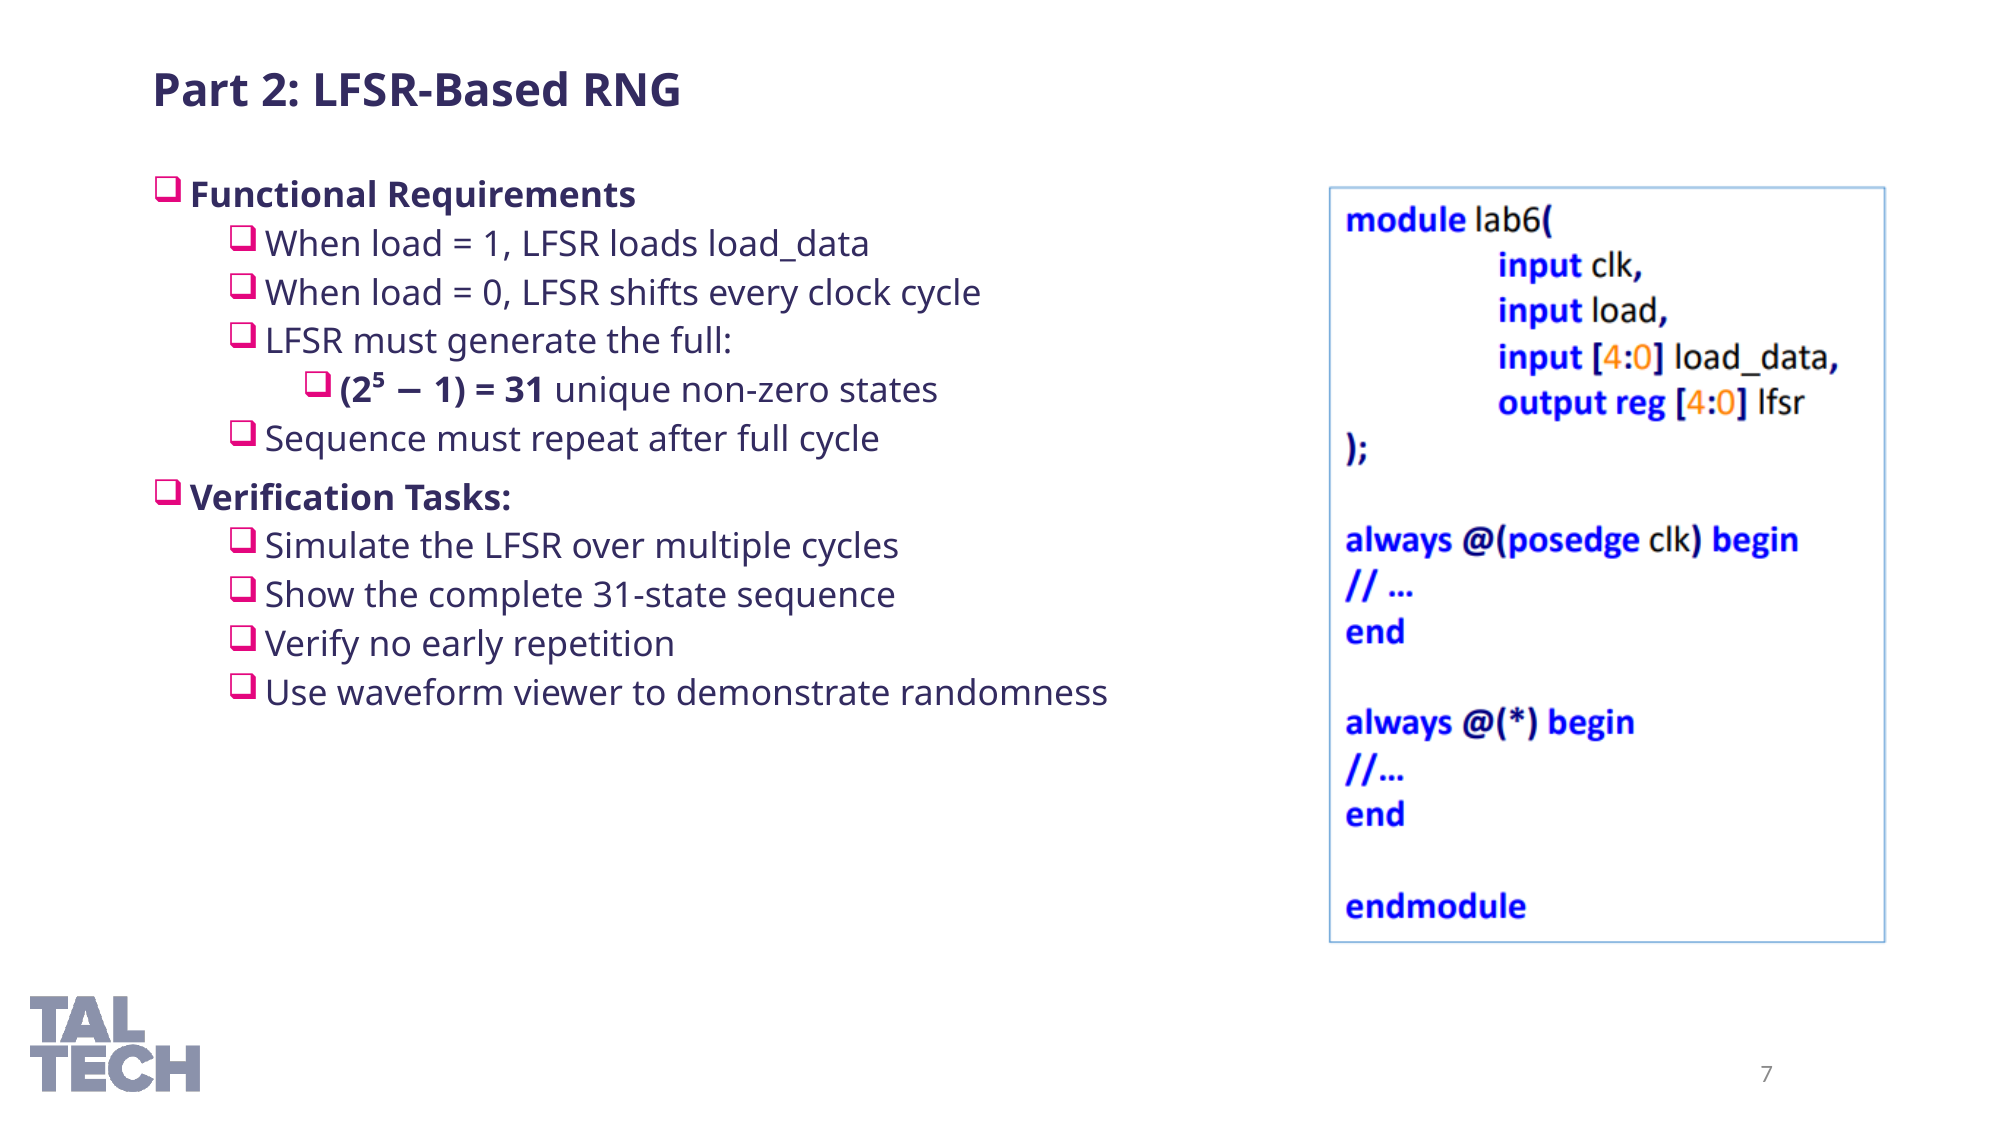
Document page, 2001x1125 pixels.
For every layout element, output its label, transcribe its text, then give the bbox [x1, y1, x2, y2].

list Functional Requirements When load = 1, LFSR loads load_data When load = 0, LFSR shifts every clock cycle LFSR must generate the full: (2⁵ − 1) = 31 unique non-zero states Sequence must repeat after full cycle Verification Tasks: Simulate the LFSR over multiple cycles Show the complete 31-state sequence Verify no early repetition Use waveform viewer to demonstrate randomness [137, 169, 1283, 1014]
picture [1319, 163, 1900, 962]
picture [25, 990, 204, 1097]
slide_number 7 [1338, 1042, 1789, 1103]
title Part 2: LFSR-Based RNG [137, 59, 1863, 187]
